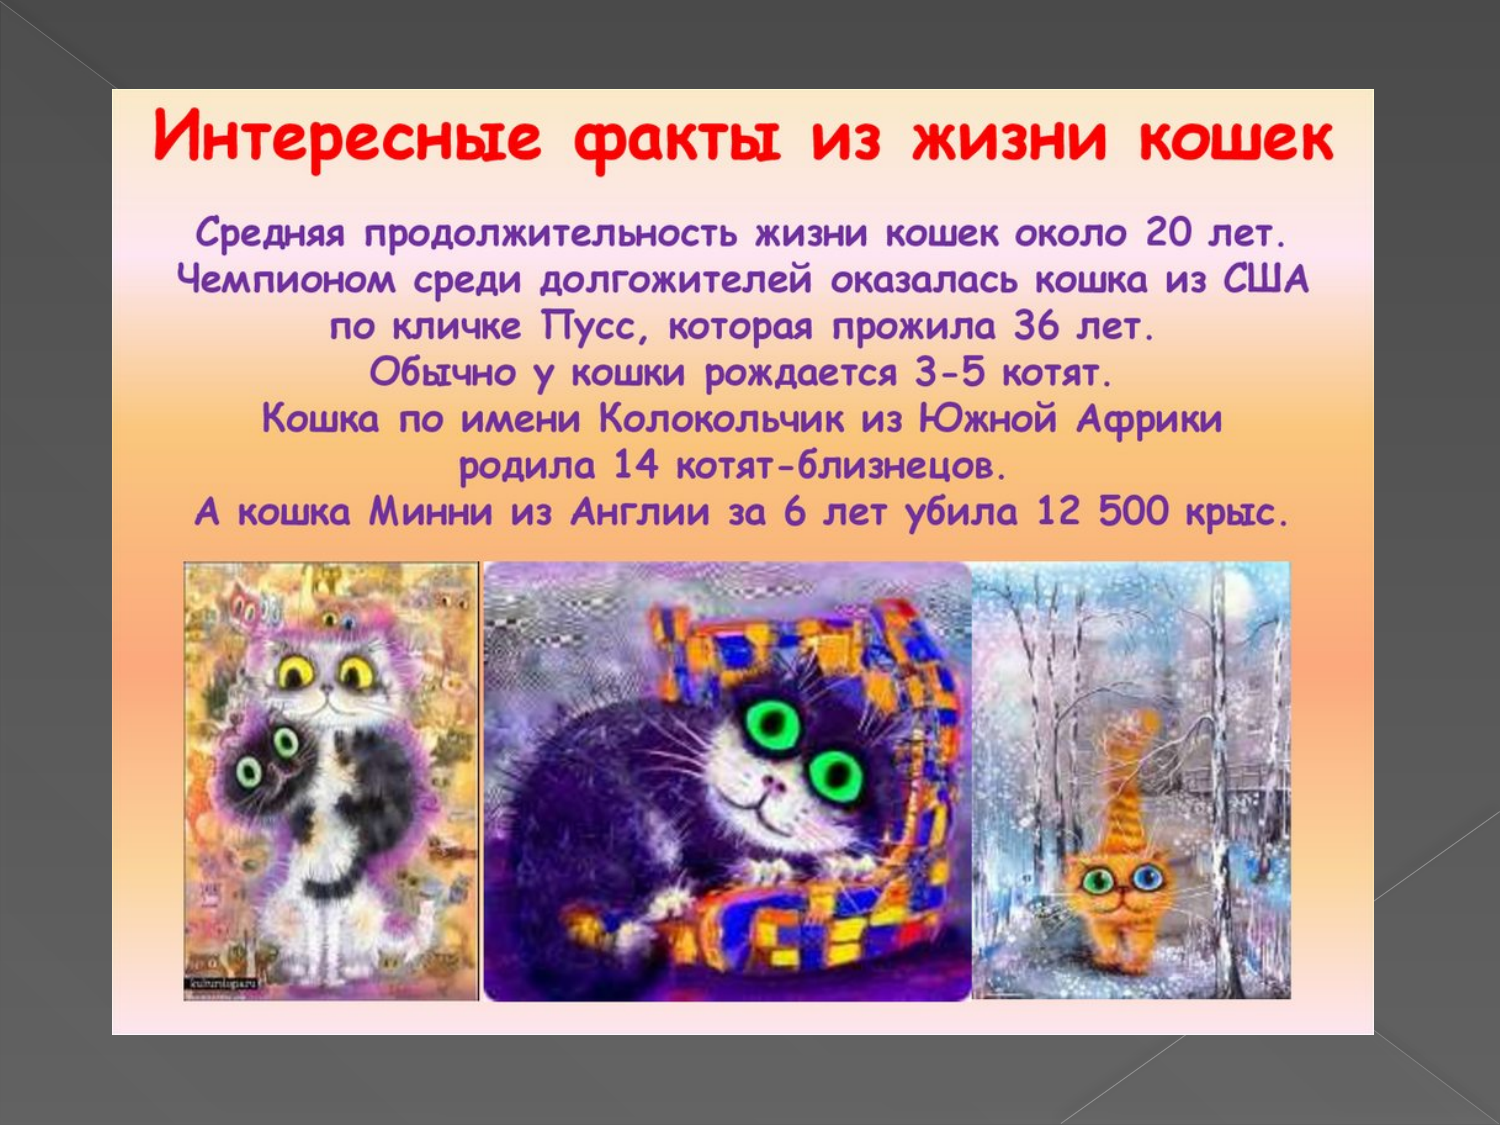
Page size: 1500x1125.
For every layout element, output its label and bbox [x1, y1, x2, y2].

picture [111, 89, 1375, 1036]
